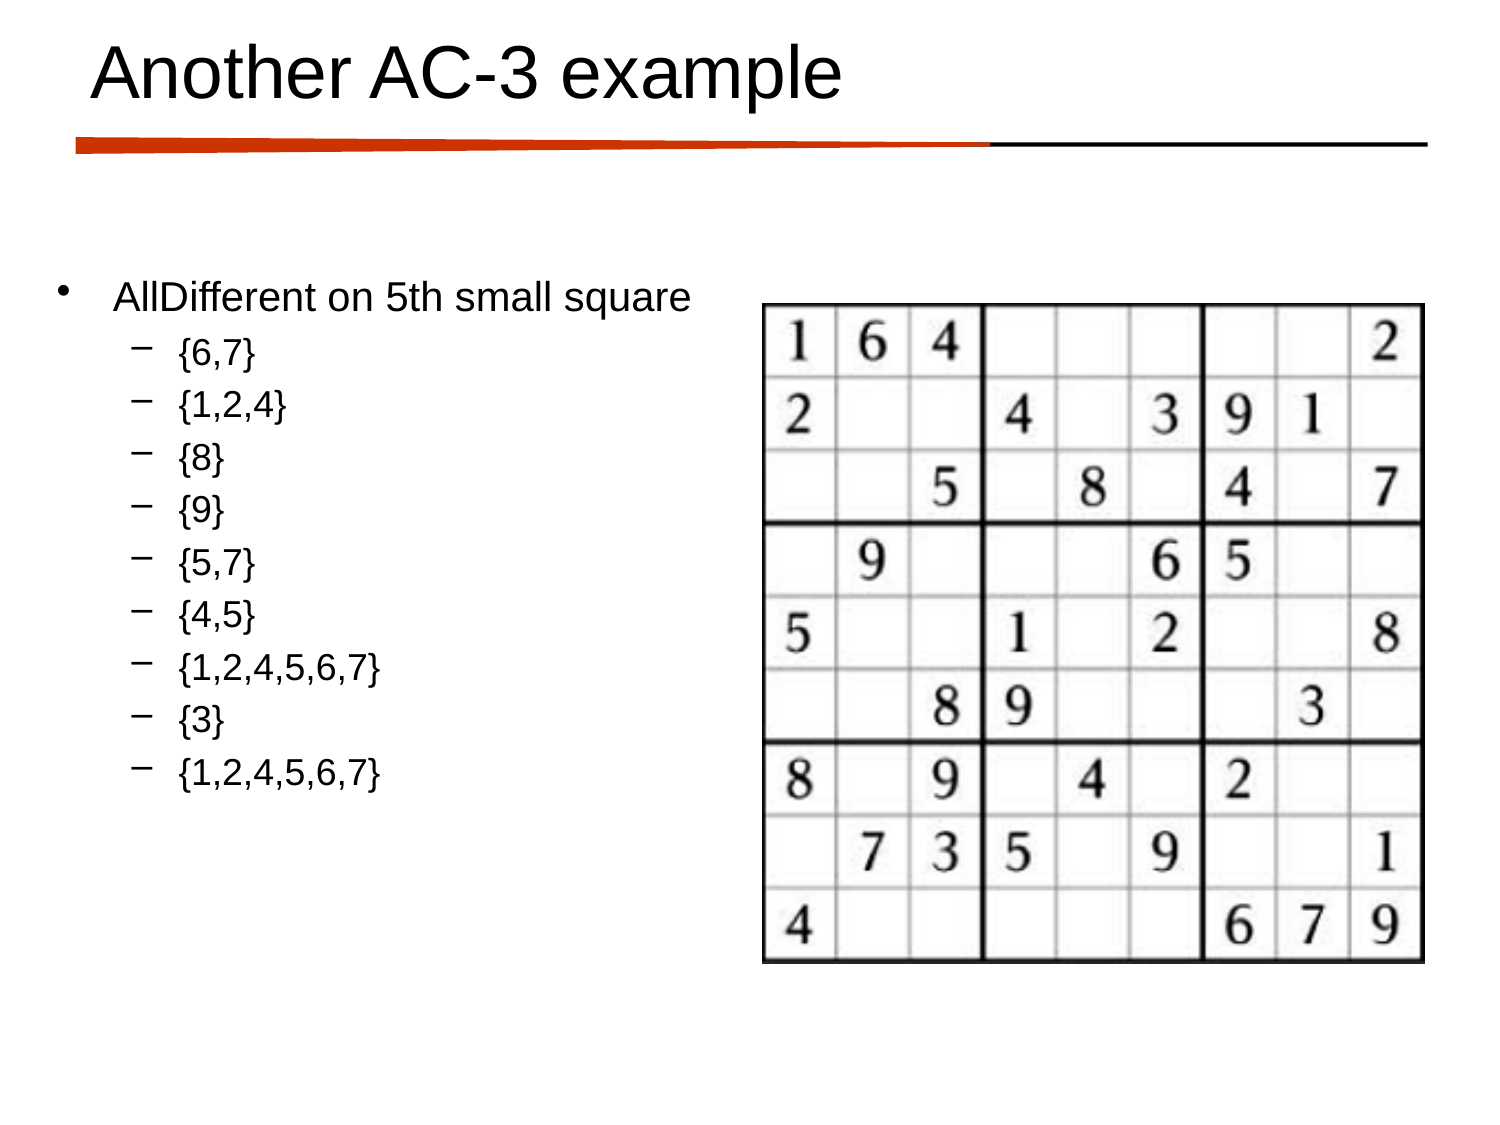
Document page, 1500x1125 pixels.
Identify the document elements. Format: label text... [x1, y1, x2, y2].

list AllDifferent on 5th small square {6,7} {1,2,4} {8} {9} {5,7} {4,5} {1,2,4,5,6,7} {3} {1,2,4,5,6,7} [41, 262, 751, 1006]
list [762, 303, 1426, 964]
text_box Another AC-3 example [74, 0, 1425, 163]
